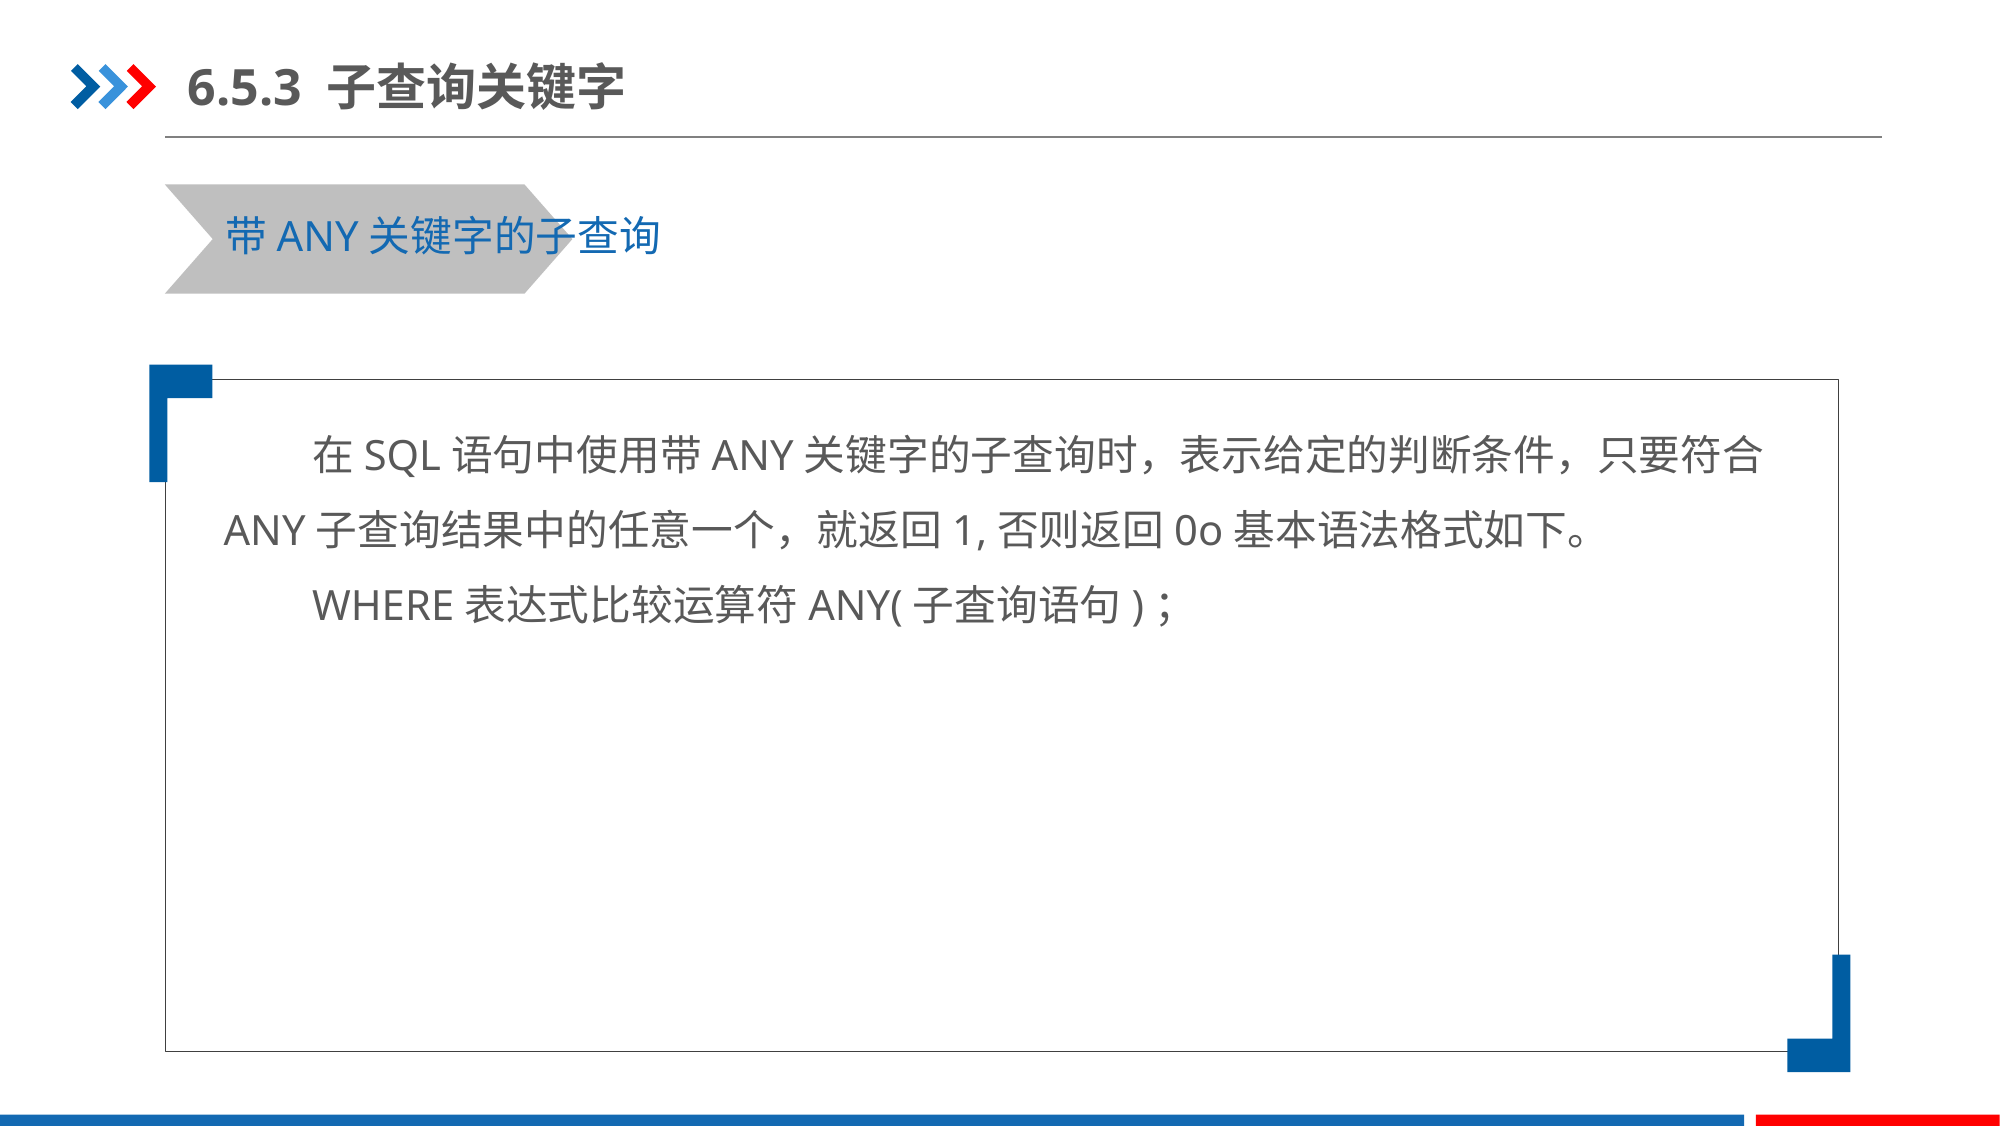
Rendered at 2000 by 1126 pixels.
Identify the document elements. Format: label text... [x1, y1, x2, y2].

text_box [147, 363, 215, 484]
text_box 6.5.3 子查询关键字 [187, 43, 827, 127]
text_box [163, 378, 1841, 1053]
text_box [164, 242, 548, 294]
text_box 带ANY关键字的子查询 [210, 202, 676, 267]
text_box [164, 184, 540, 236]
text_box [1785, 953, 1852, 1074]
